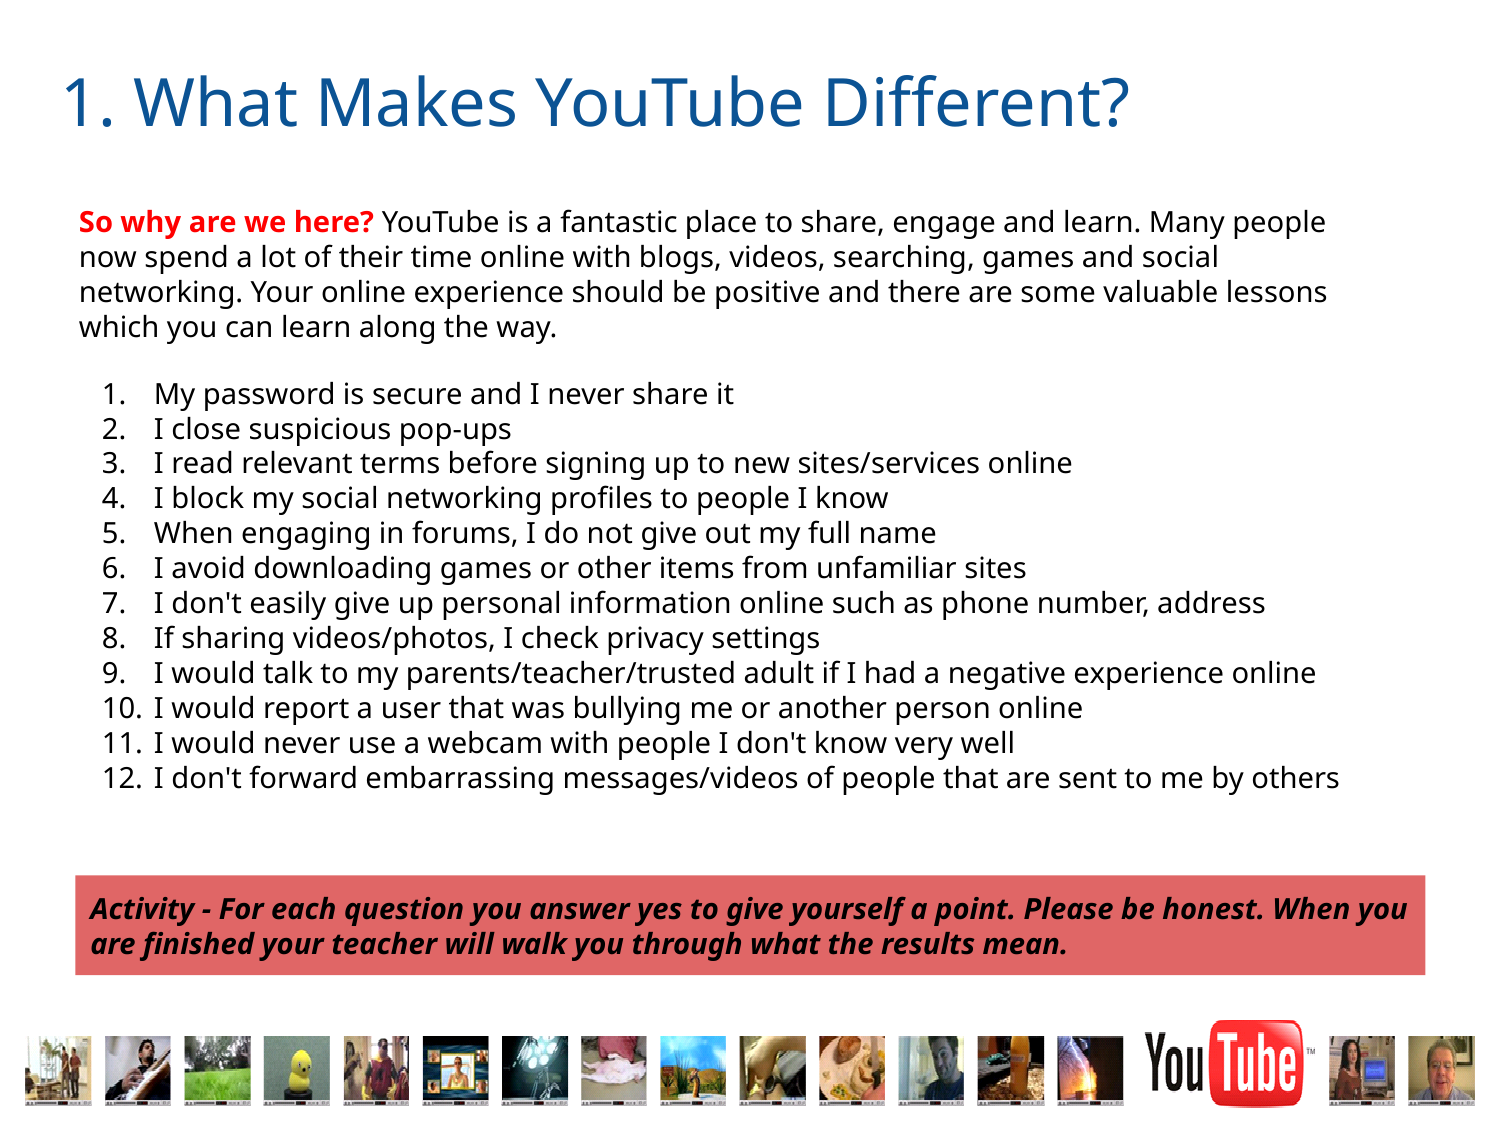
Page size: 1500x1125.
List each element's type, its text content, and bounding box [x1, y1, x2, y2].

text_box So why are we here? YouTube is a fantastic place to share, engage and learn. Many people now spend a lot of their time online with blogs, videos, searching, games and social networking. Your online experience should be positive and there are some valuable lessons which you can learn along the way. [63, 188, 1397, 359]
title 1. What Makes YouTube Different? [45, 45, 1455, 263]
text_box [15, 1020, 1484, 1122]
text_box Activity - For each question you answer yes to give yourself a point. Please be honest. When you are finished your teacher will walk you through what the results mean. [75, 875, 1426, 976]
text_box My password is secure and I never share it I close suspicious pop-ups I read relevant terms before signing up to new sites/services online I block my social networking profiles to people I know When engaging in forums, I do not give out my full name I avoid downloading games or other items from unfamiliar sites I don't easily give up personal information online such as phone number, address If sharing videos/photos, I check privacy settings I would talk to my parents/teacher/trusted adult if I had a negative experience online I would report a user that was bullying me or another person online I would never use a webcam with people I don't know very well I don't forward embarrassing messages/videos of people that are sent to me by others [63, 359, 1425, 810]
